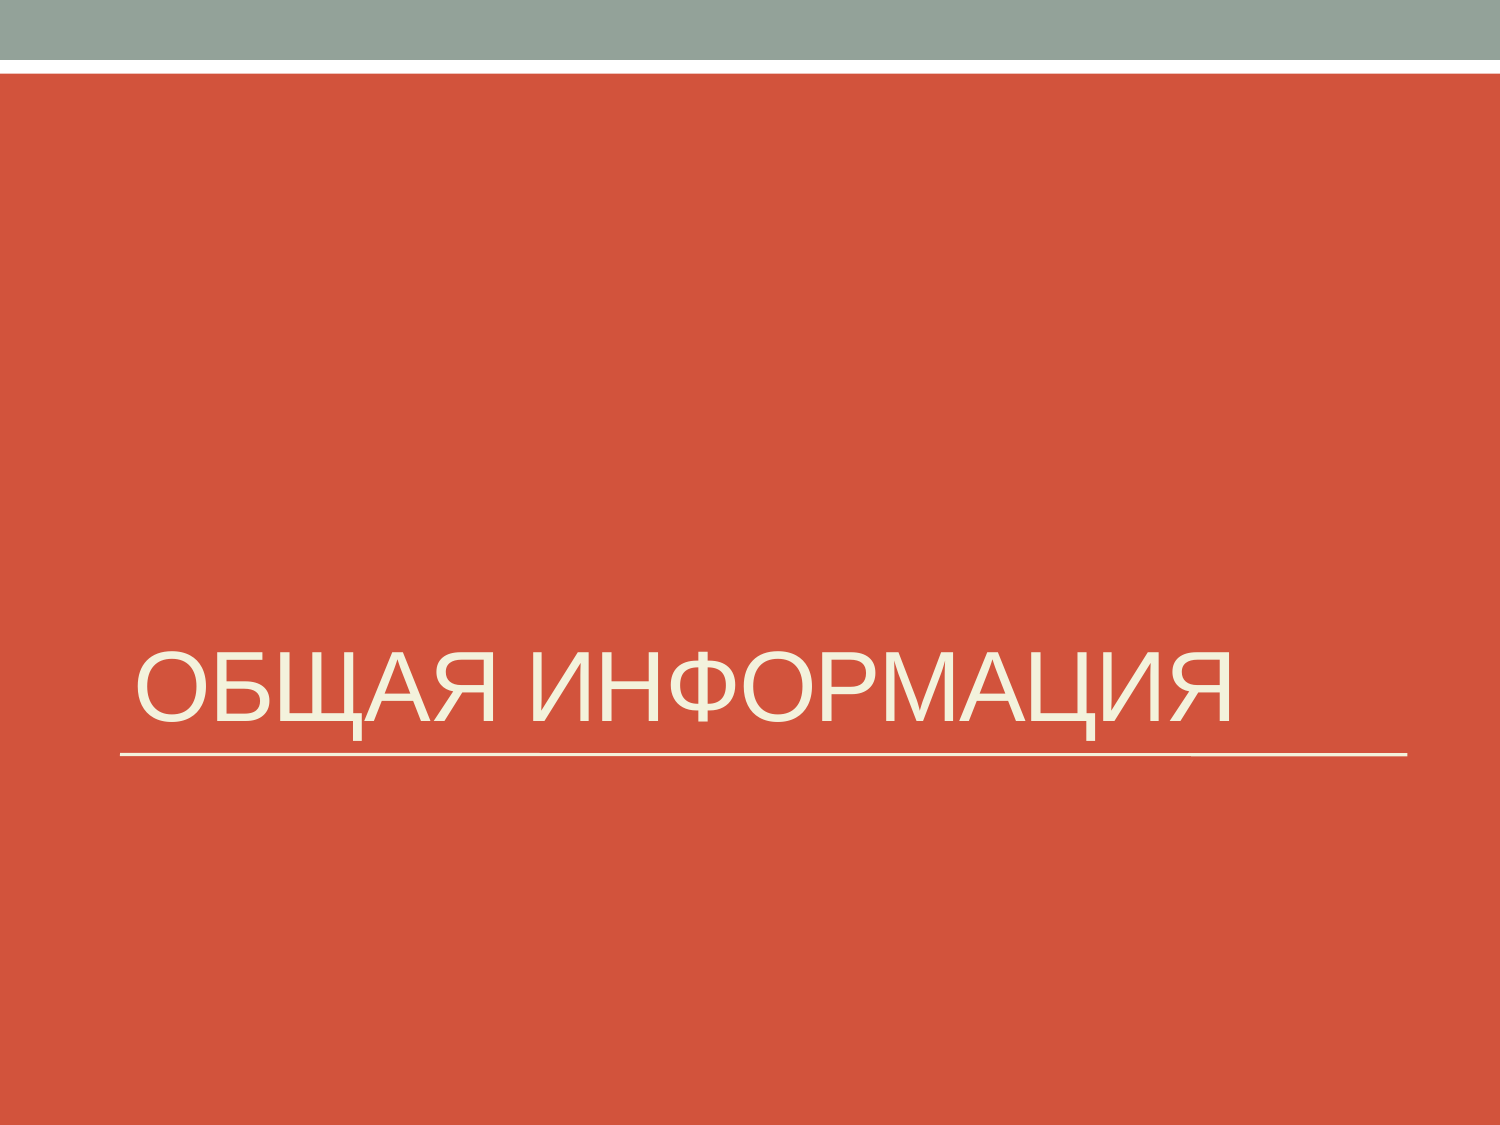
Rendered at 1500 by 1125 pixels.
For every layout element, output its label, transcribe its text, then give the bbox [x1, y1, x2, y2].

title Общая информация [118, 387, 1394, 749]
